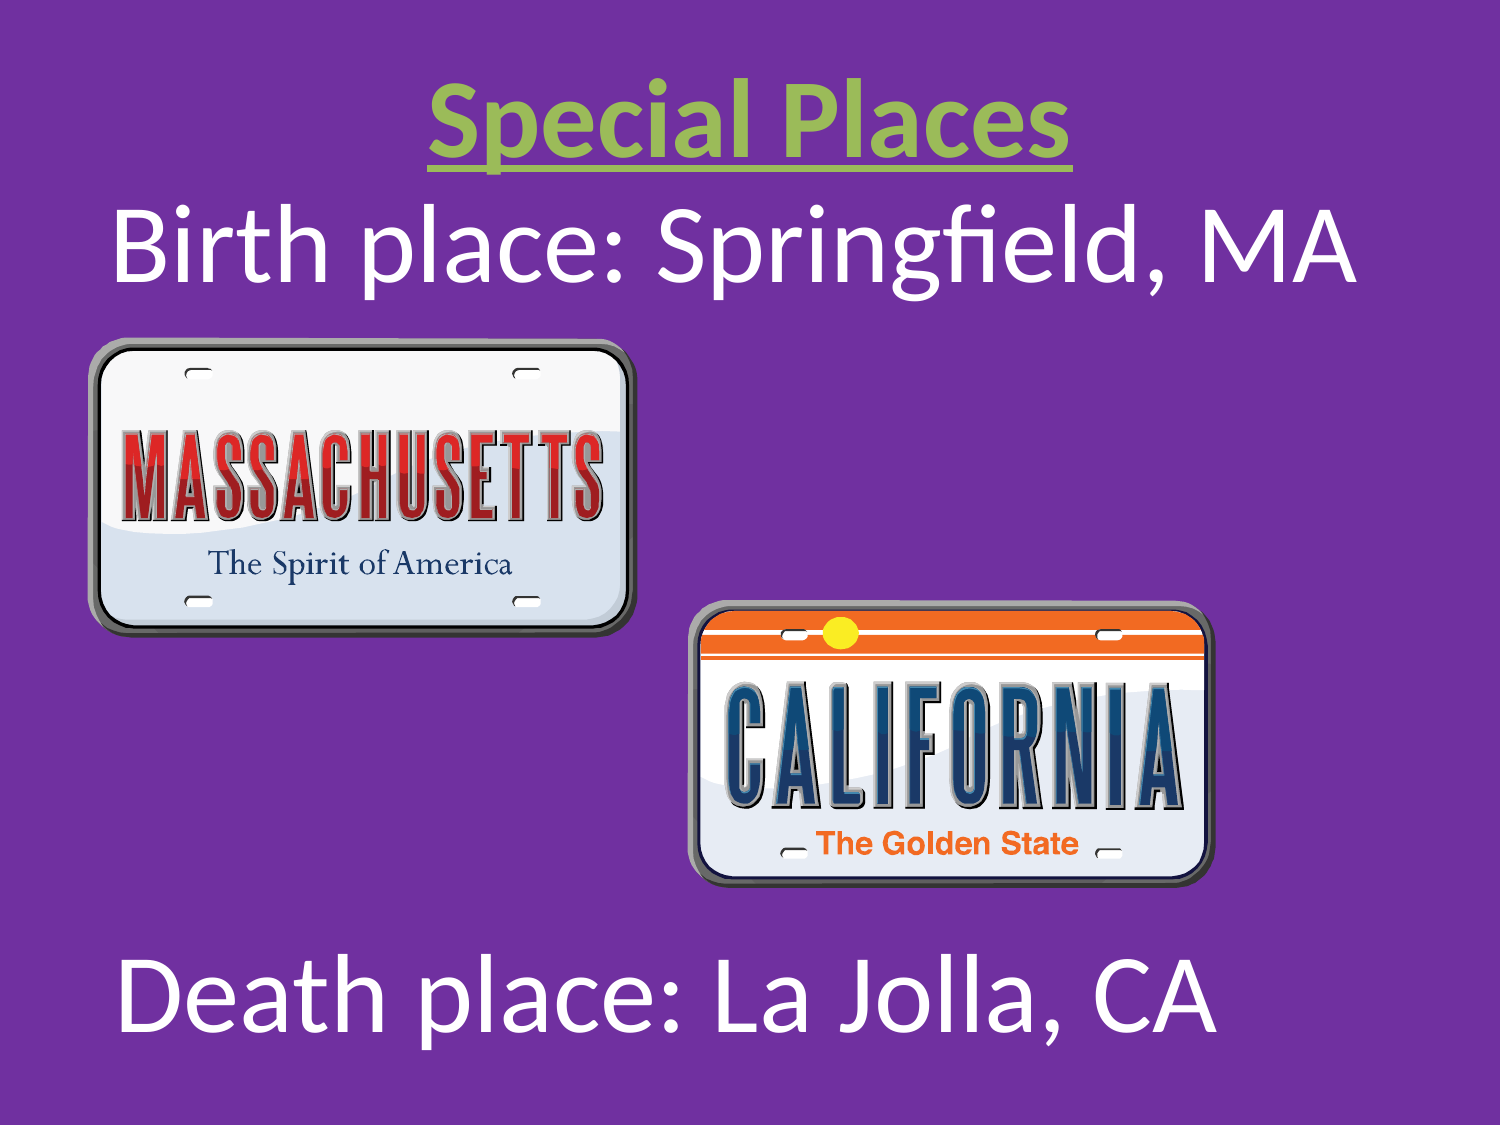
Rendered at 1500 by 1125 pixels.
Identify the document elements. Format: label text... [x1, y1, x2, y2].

picture [87, 337, 638, 638]
text_box Special Places [162, 37, 1338, 162]
picture [687, 599, 1216, 889]
text_box Death place: La Jolla, CA [99, 912, 1450, 1063]
text_box Birth place: Springfield, MA [50, 162, 1418, 448]
